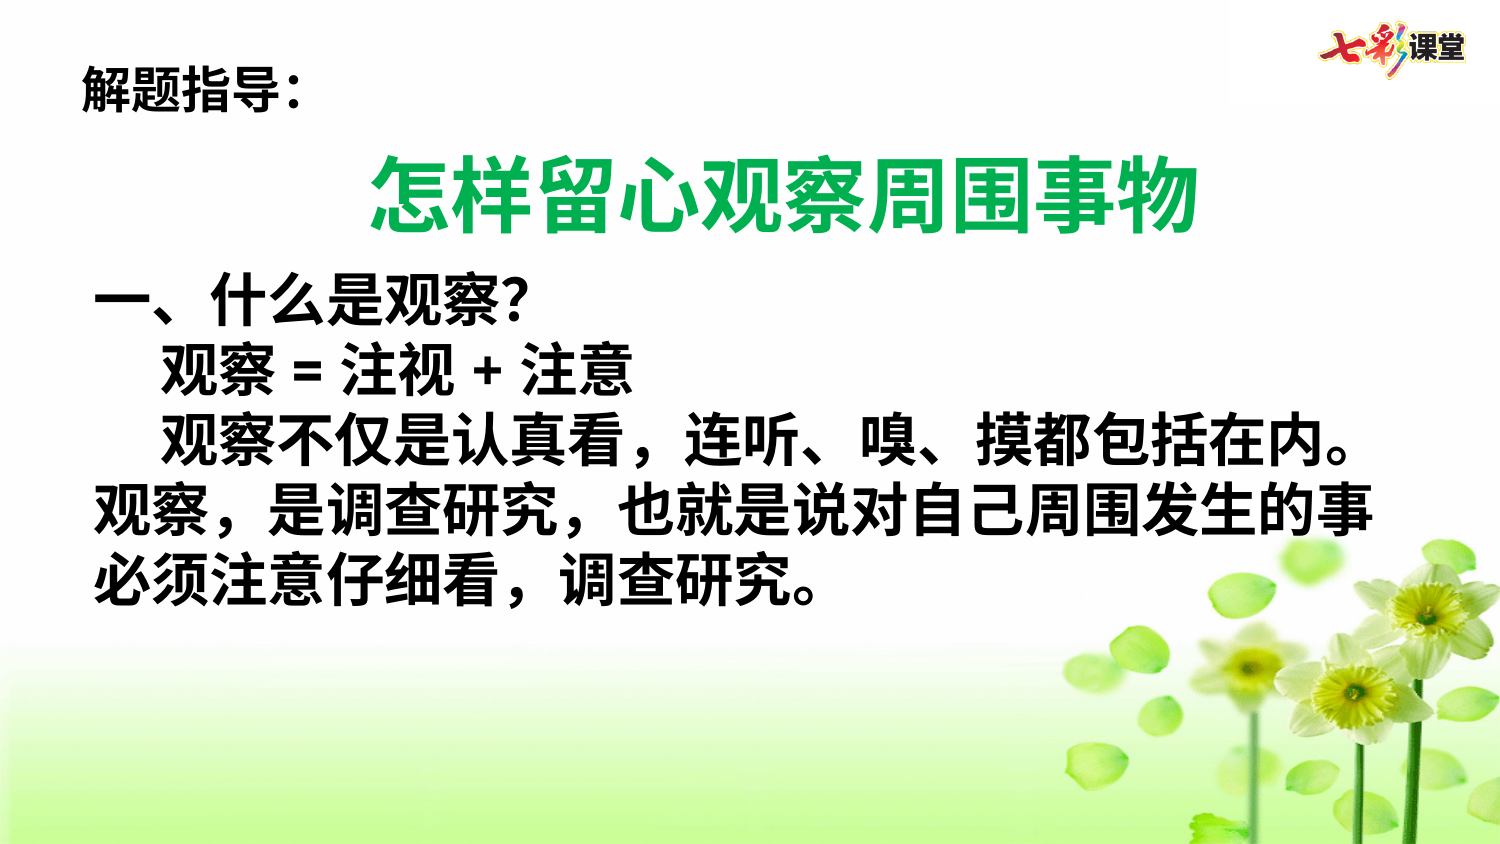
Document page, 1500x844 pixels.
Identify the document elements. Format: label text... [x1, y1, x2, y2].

text_box 解题指导： [67, 50, 347, 126]
text_box 怎样留心观察周围事物 [321, 135, 1247, 250]
picture [0, 0, 1500, 844]
text_box 一、什么是观察？ 观察=注视+注意 观察不仅是认真看，连听、嗅、摸都包括在内。观察，是调查研究，也就是说对自己周围发生的事必须注意仔细看，调查研究。 [78, 255, 1412, 621]
